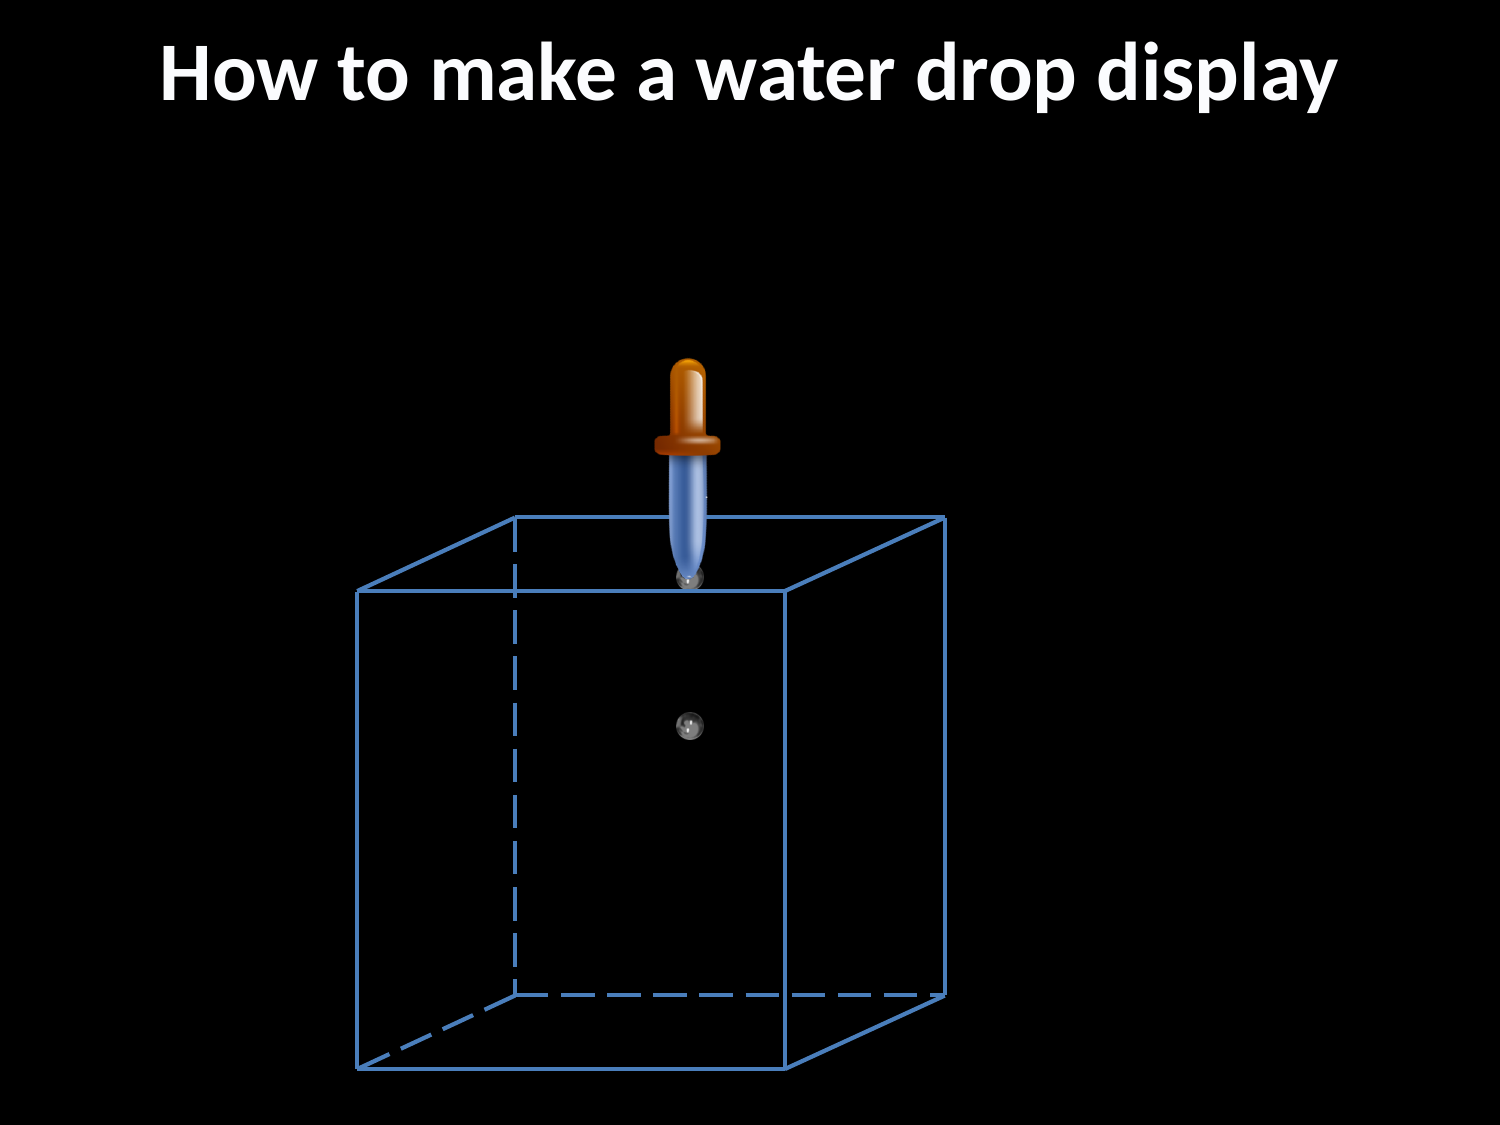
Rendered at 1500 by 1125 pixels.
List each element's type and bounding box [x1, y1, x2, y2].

picture [651, 354, 723, 517]
text_box [356, 517, 945, 1070]
text_box [0, 0, 1500, 1125]
